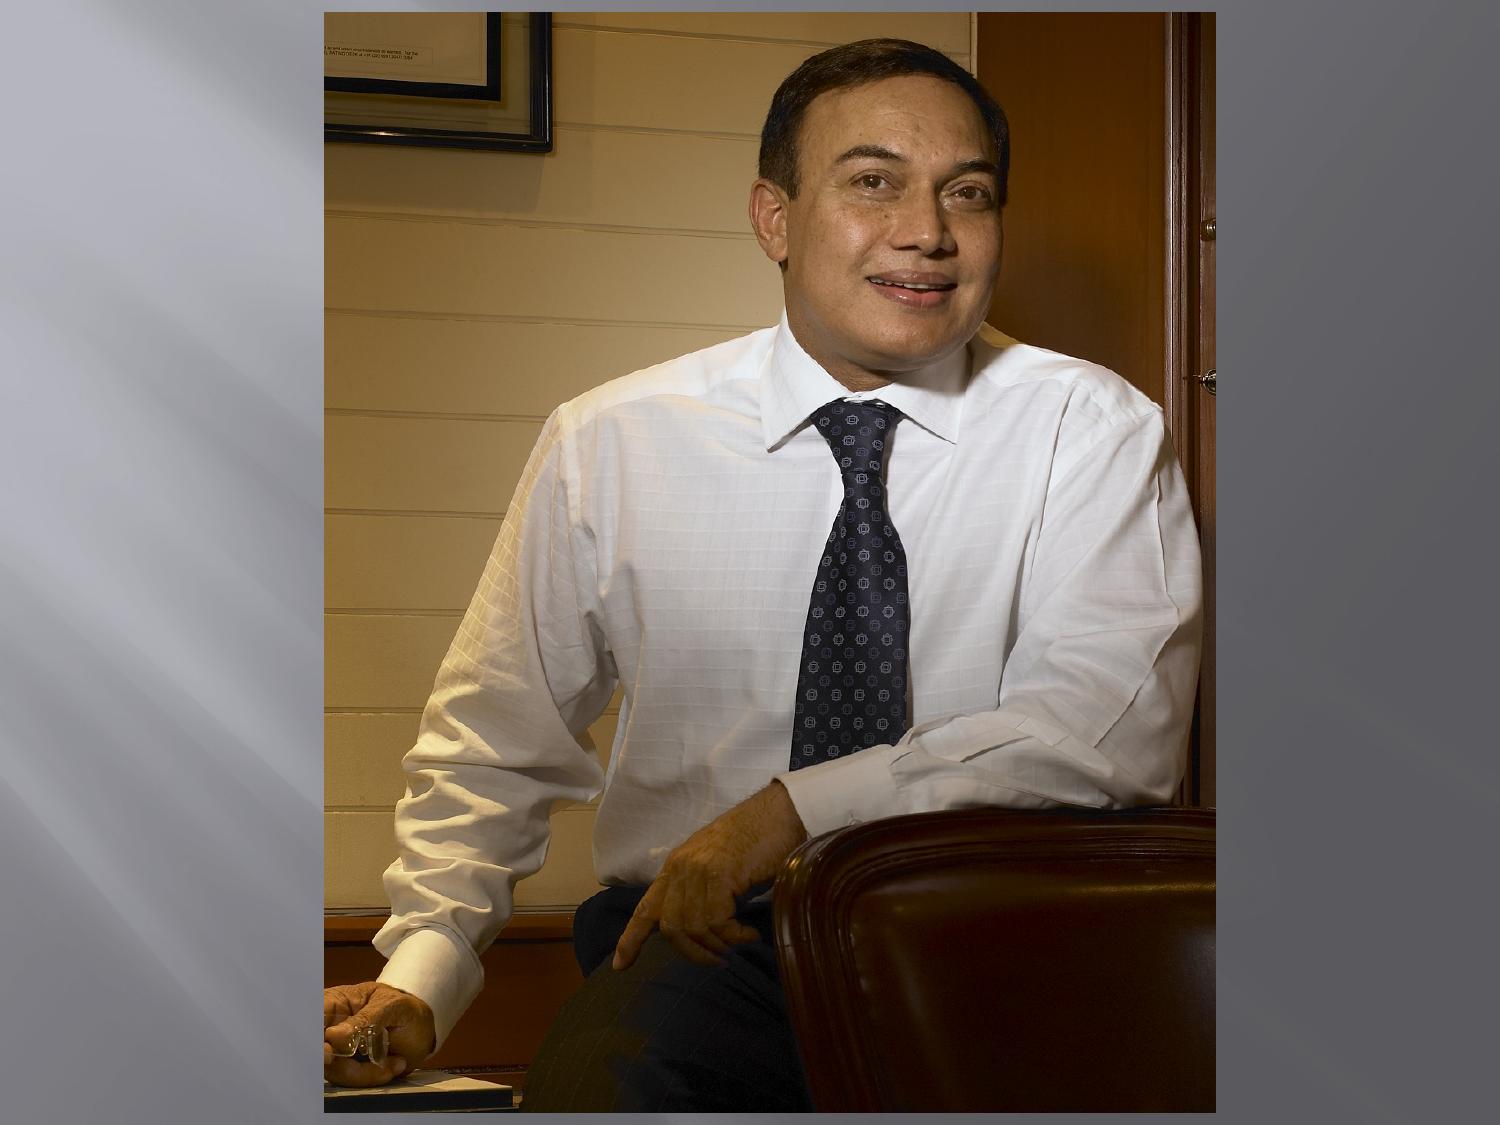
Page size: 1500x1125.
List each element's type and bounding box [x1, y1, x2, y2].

picture [324, 12, 1216, 1113]
